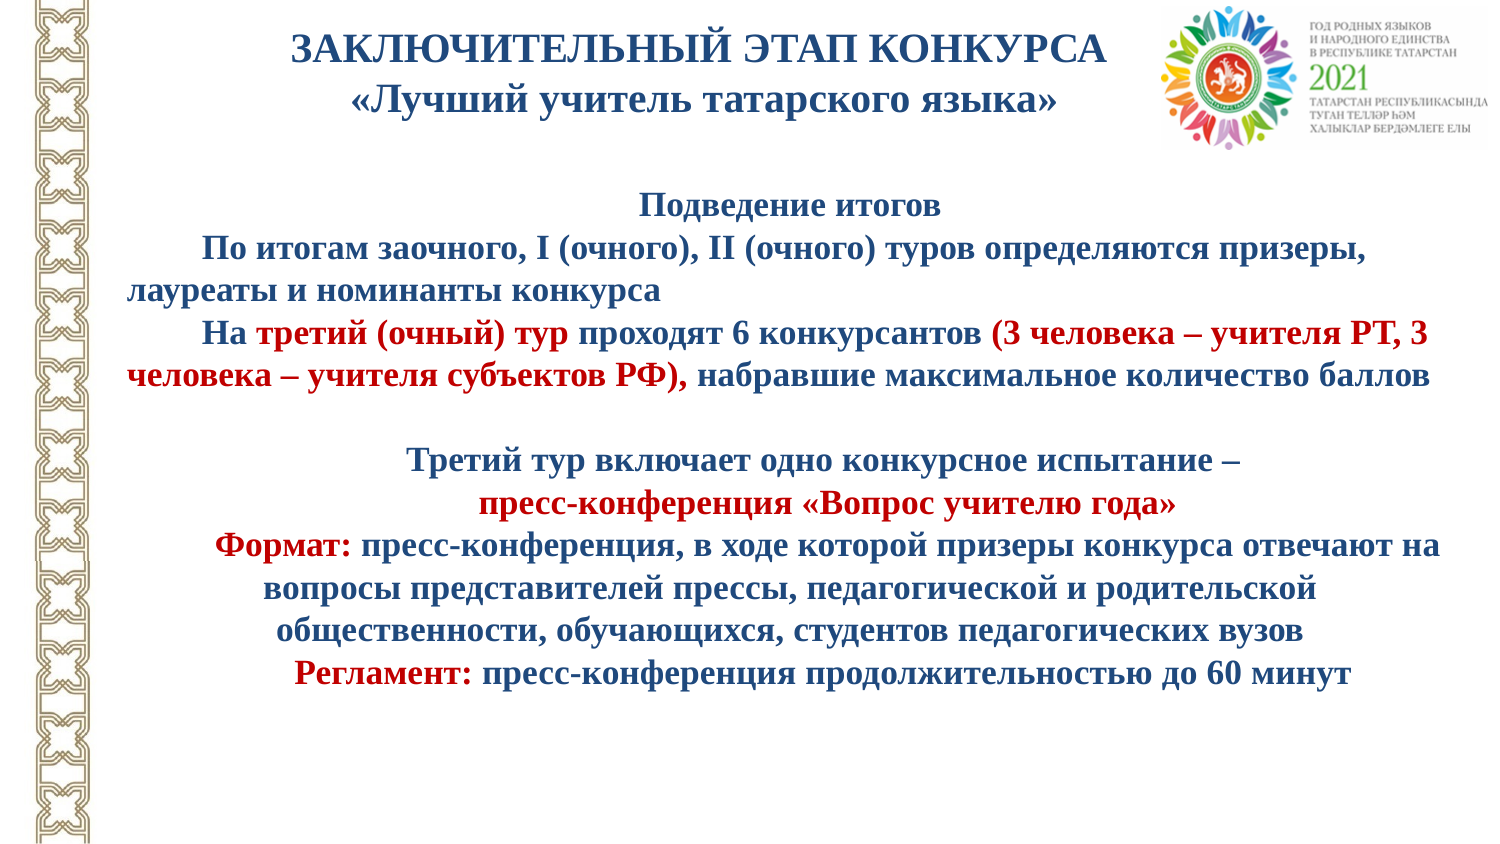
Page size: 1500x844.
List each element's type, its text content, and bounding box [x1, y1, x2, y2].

text_box ЗАКЛЮЧИТЕЛЬНЫЙ ЭТАП КОНКУРСА «Лучший учитель татарского языка» [233, 13, 1156, 129]
slide_number 20 [1149, 2, 1500, 63]
text_box Подведение итогов По итогам заочного, I (очного), II (очного) туров определяются призеры, лауреаты и номинанты конкурса На третий (очный) тур проходят 6 конкурсантов (3 человека – учителя РТ, 3 человека – учителя субъектов РФ), набравшие максимальное количество баллов Третий тур включает одно конкурсное испытание – пресс-конференция «Вопрос учителю года» Формат: пресс-конференция, в ходе которой призеры конкурса отвечают на вопросы представителей прессы, педагогической и родительской общественности, обучающихся, студентов педагогических вузов Регламент: пресс-конференция продолжительностью до 60 минут [112, 173, 1469, 742]
picture [0, 0, 1500, 844]
